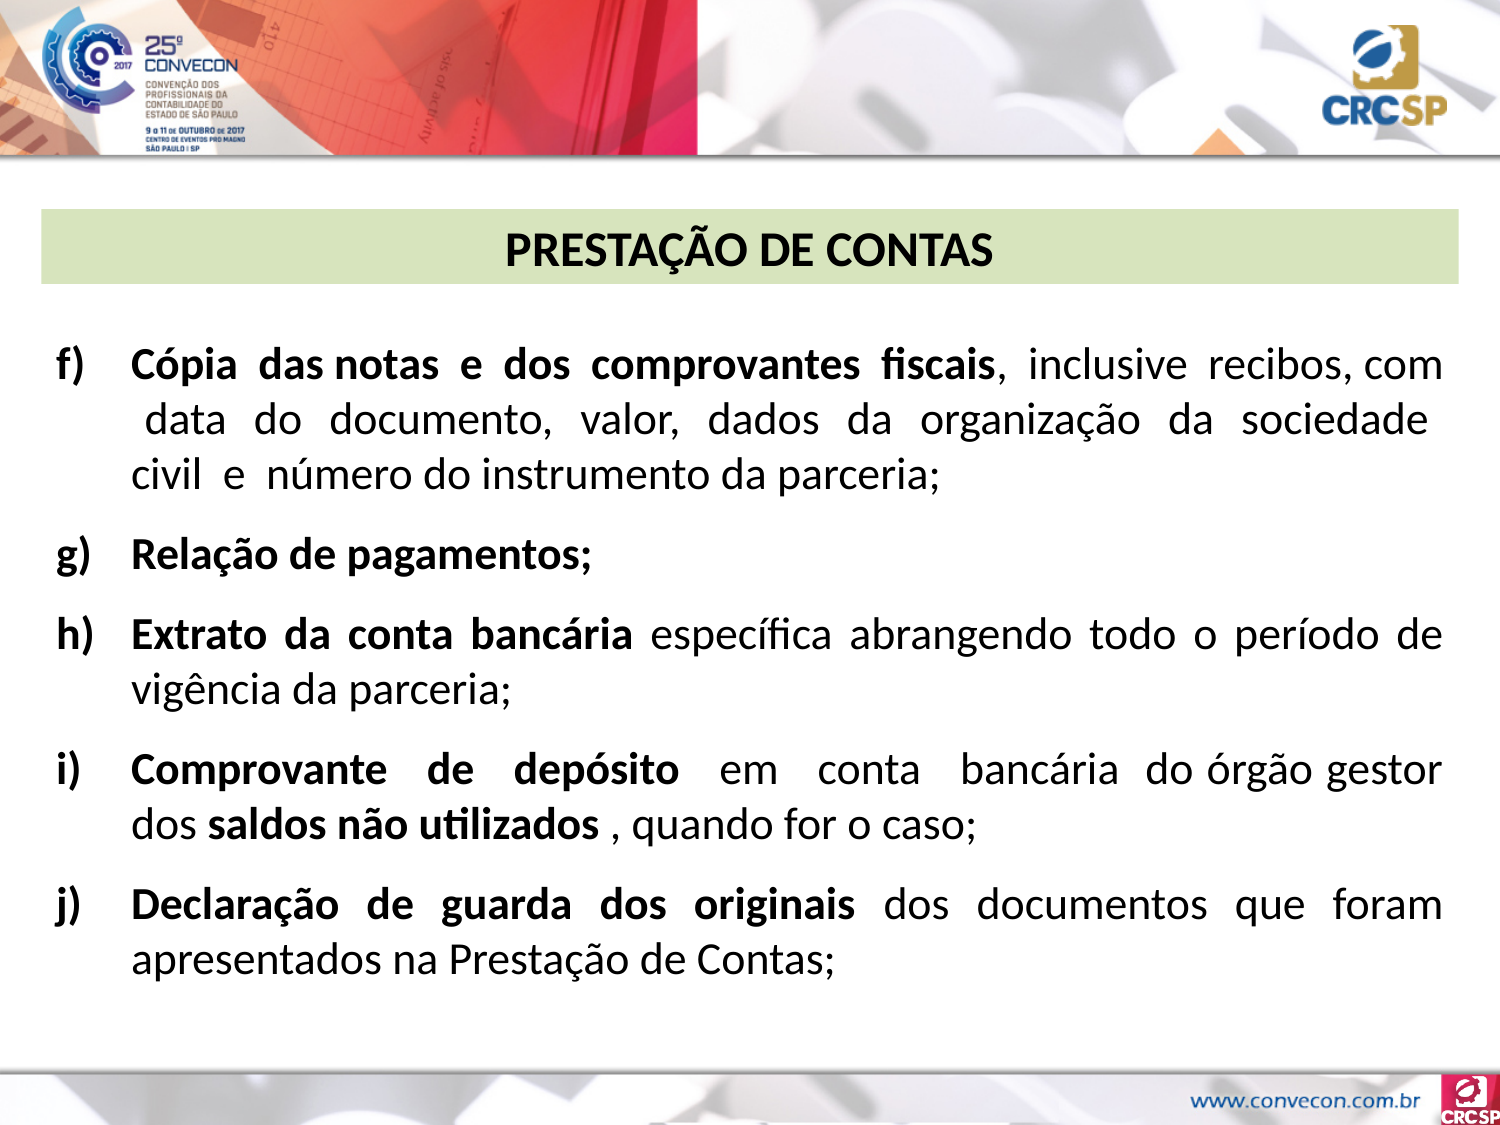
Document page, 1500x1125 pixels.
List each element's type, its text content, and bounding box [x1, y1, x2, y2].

text_box Cópia das notas e dos comprovantes fiscais, inclusive recibos, com data do documento, valor, dados da organização da sociedade civil e número do instrumento da parceria; Relação de pagamentos; Extrato da conta bancária específica abrangendo todo o período de vigência da parceria; Comprovante de depósito em conta bancária do órgão gestor dos saldos não utilizados , quando for o caso; Declaração de guarda dos originais dos documentos que foram apresentados na Prestação de Contas; [41, 326, 1459, 991]
picture [0, 0, 1500, 1125]
text_box PRESTAÇÃO DE CONTAS [41, 209, 1459, 284]
